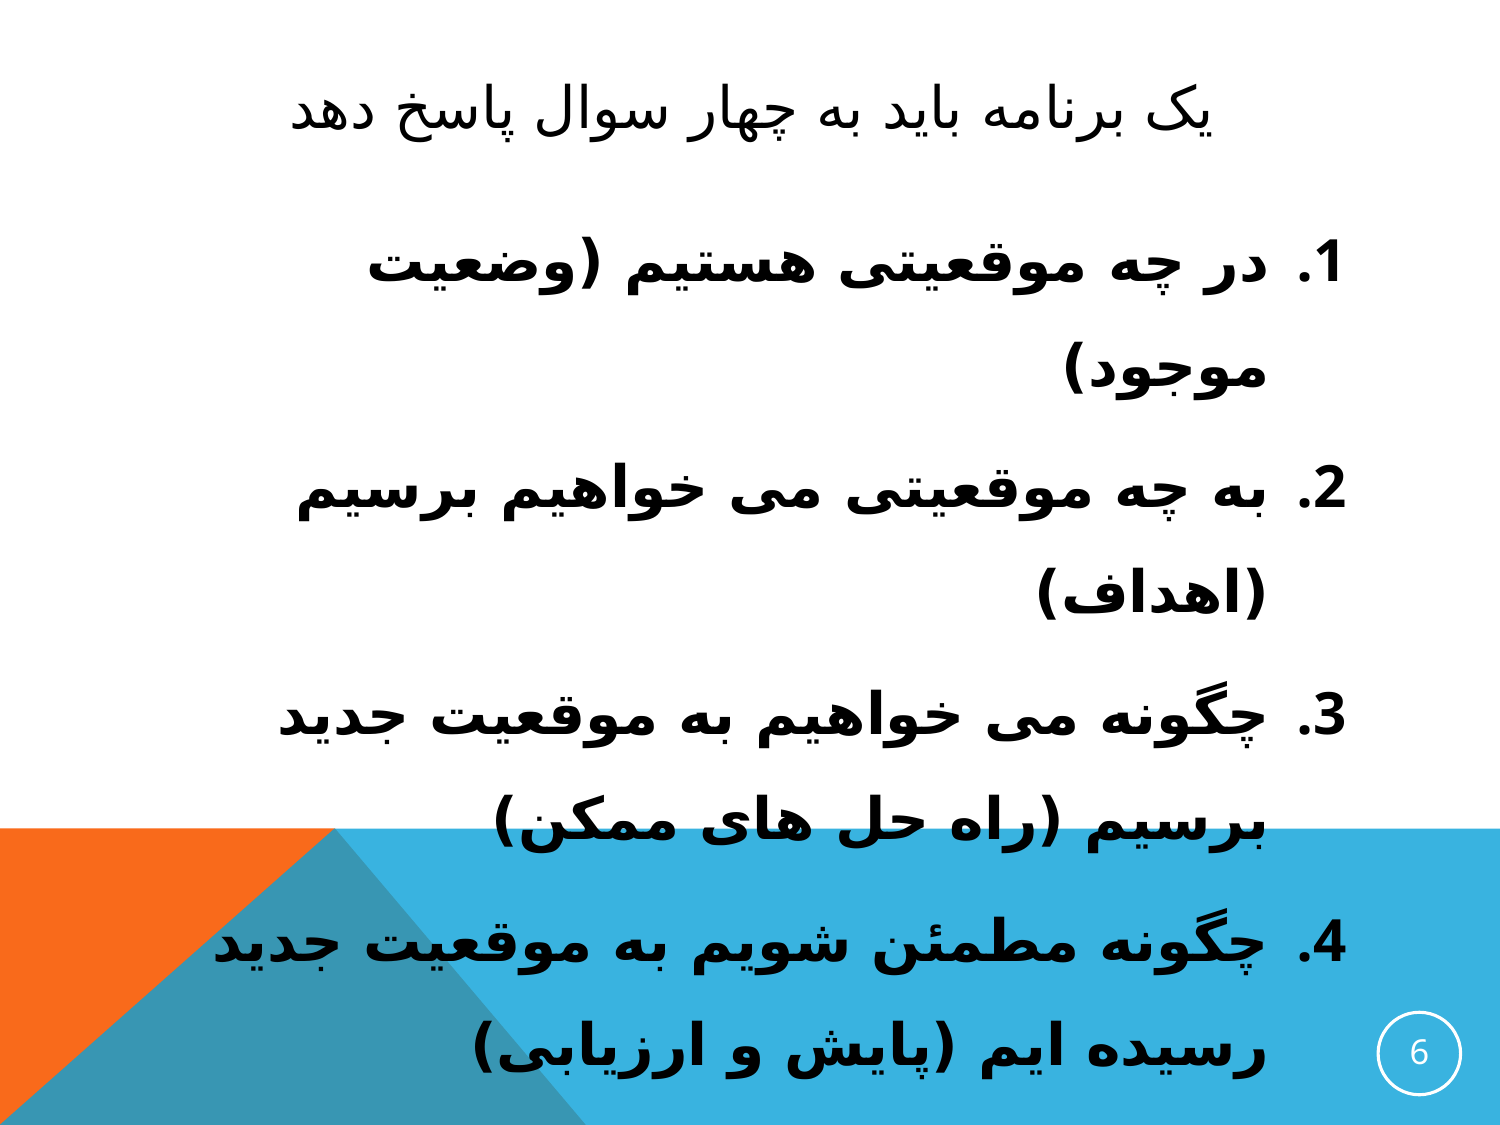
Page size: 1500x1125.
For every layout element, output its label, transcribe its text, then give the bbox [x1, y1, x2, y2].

list در چه موقعیتی هستیم (وضعیت موجود) به چه موقعیتی می خواهیم برسیم (اهداف) چگونه می خواهیم به موقعیت جدید برسیم (راه حل های ممکن) چگونه مطمئن شویم به موقعیت جدید رسیده ایم (پایش و ارزیابی) [135, 180, 1369, 875]
slide_number 6 [1376, 1010, 1463, 1097]
title یک برنامه باید به چهار سوال پاسخ دهد [135, 60, 1369, 150]
